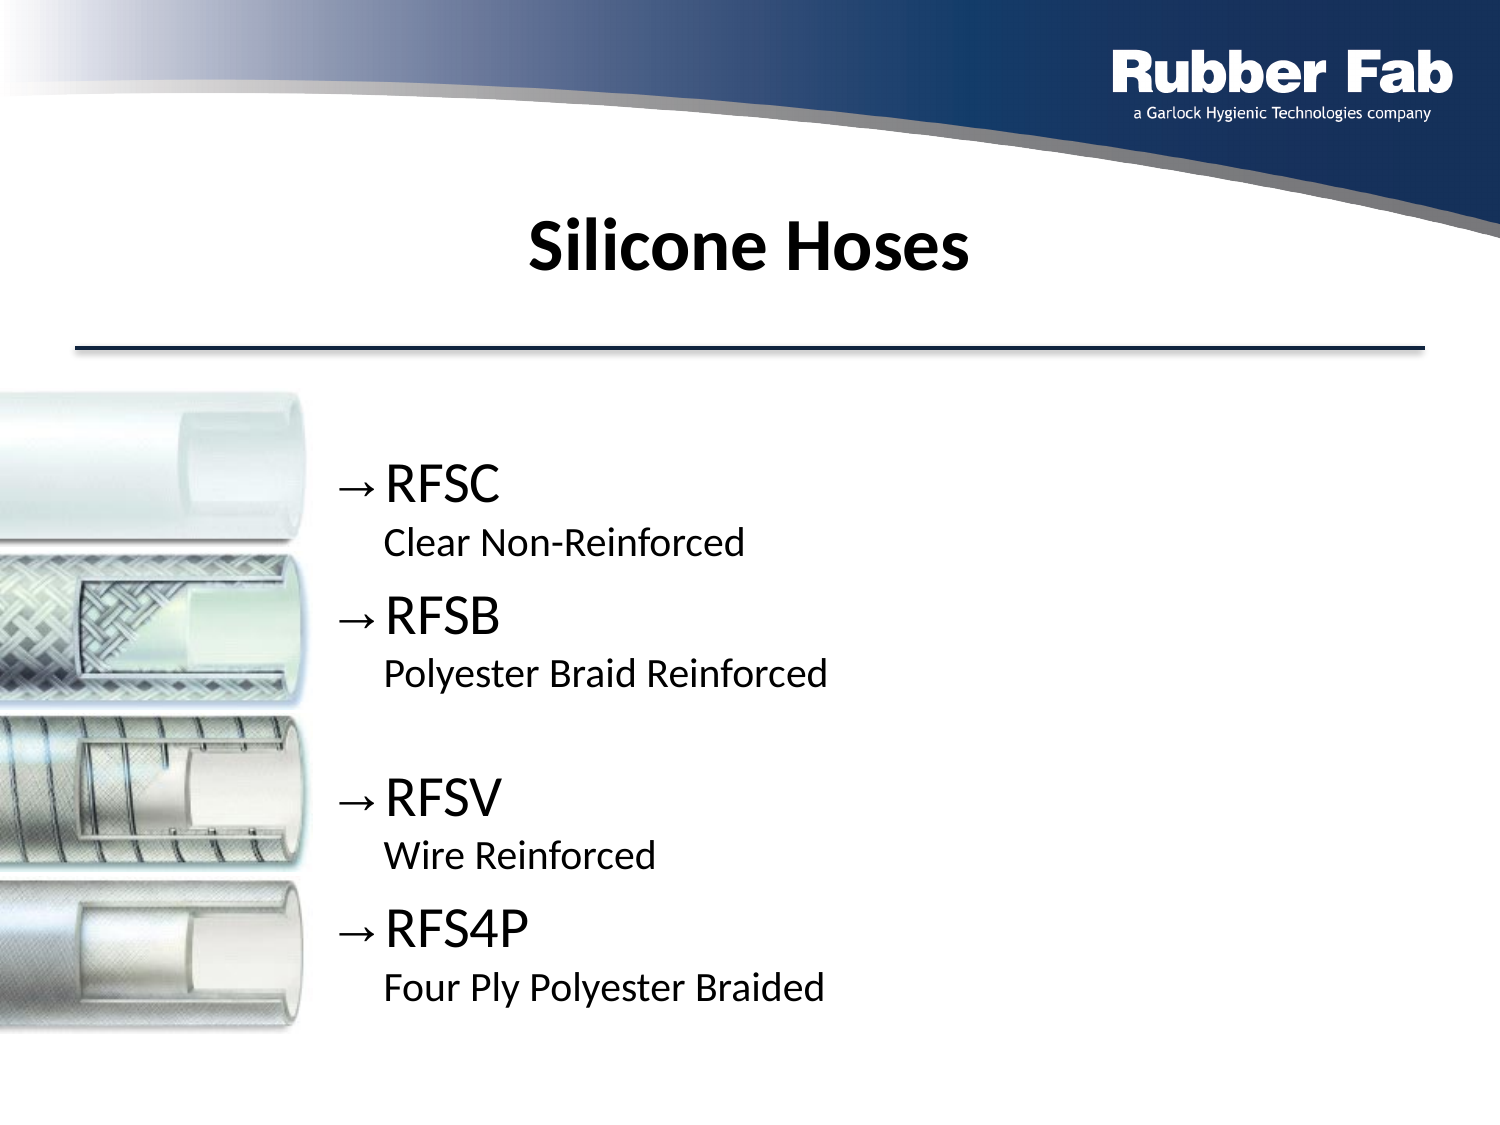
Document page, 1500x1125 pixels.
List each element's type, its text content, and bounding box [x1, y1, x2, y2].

title Silicone Hoses [75, 146, 1425, 335]
picture [0, 875, 313, 1035]
picture [0, 551, 313, 710]
picture [0, 388, 313, 547]
picture [0, 0, 1500, 240]
text_box RFSC Clear Non-Reinforced RFSB Polyester Braid Reinforced RFSV Wire Reinforced RFS4P Four Ply Polyester Braided [312, 437, 1213, 1082]
picture [0, 713, 313, 872]
